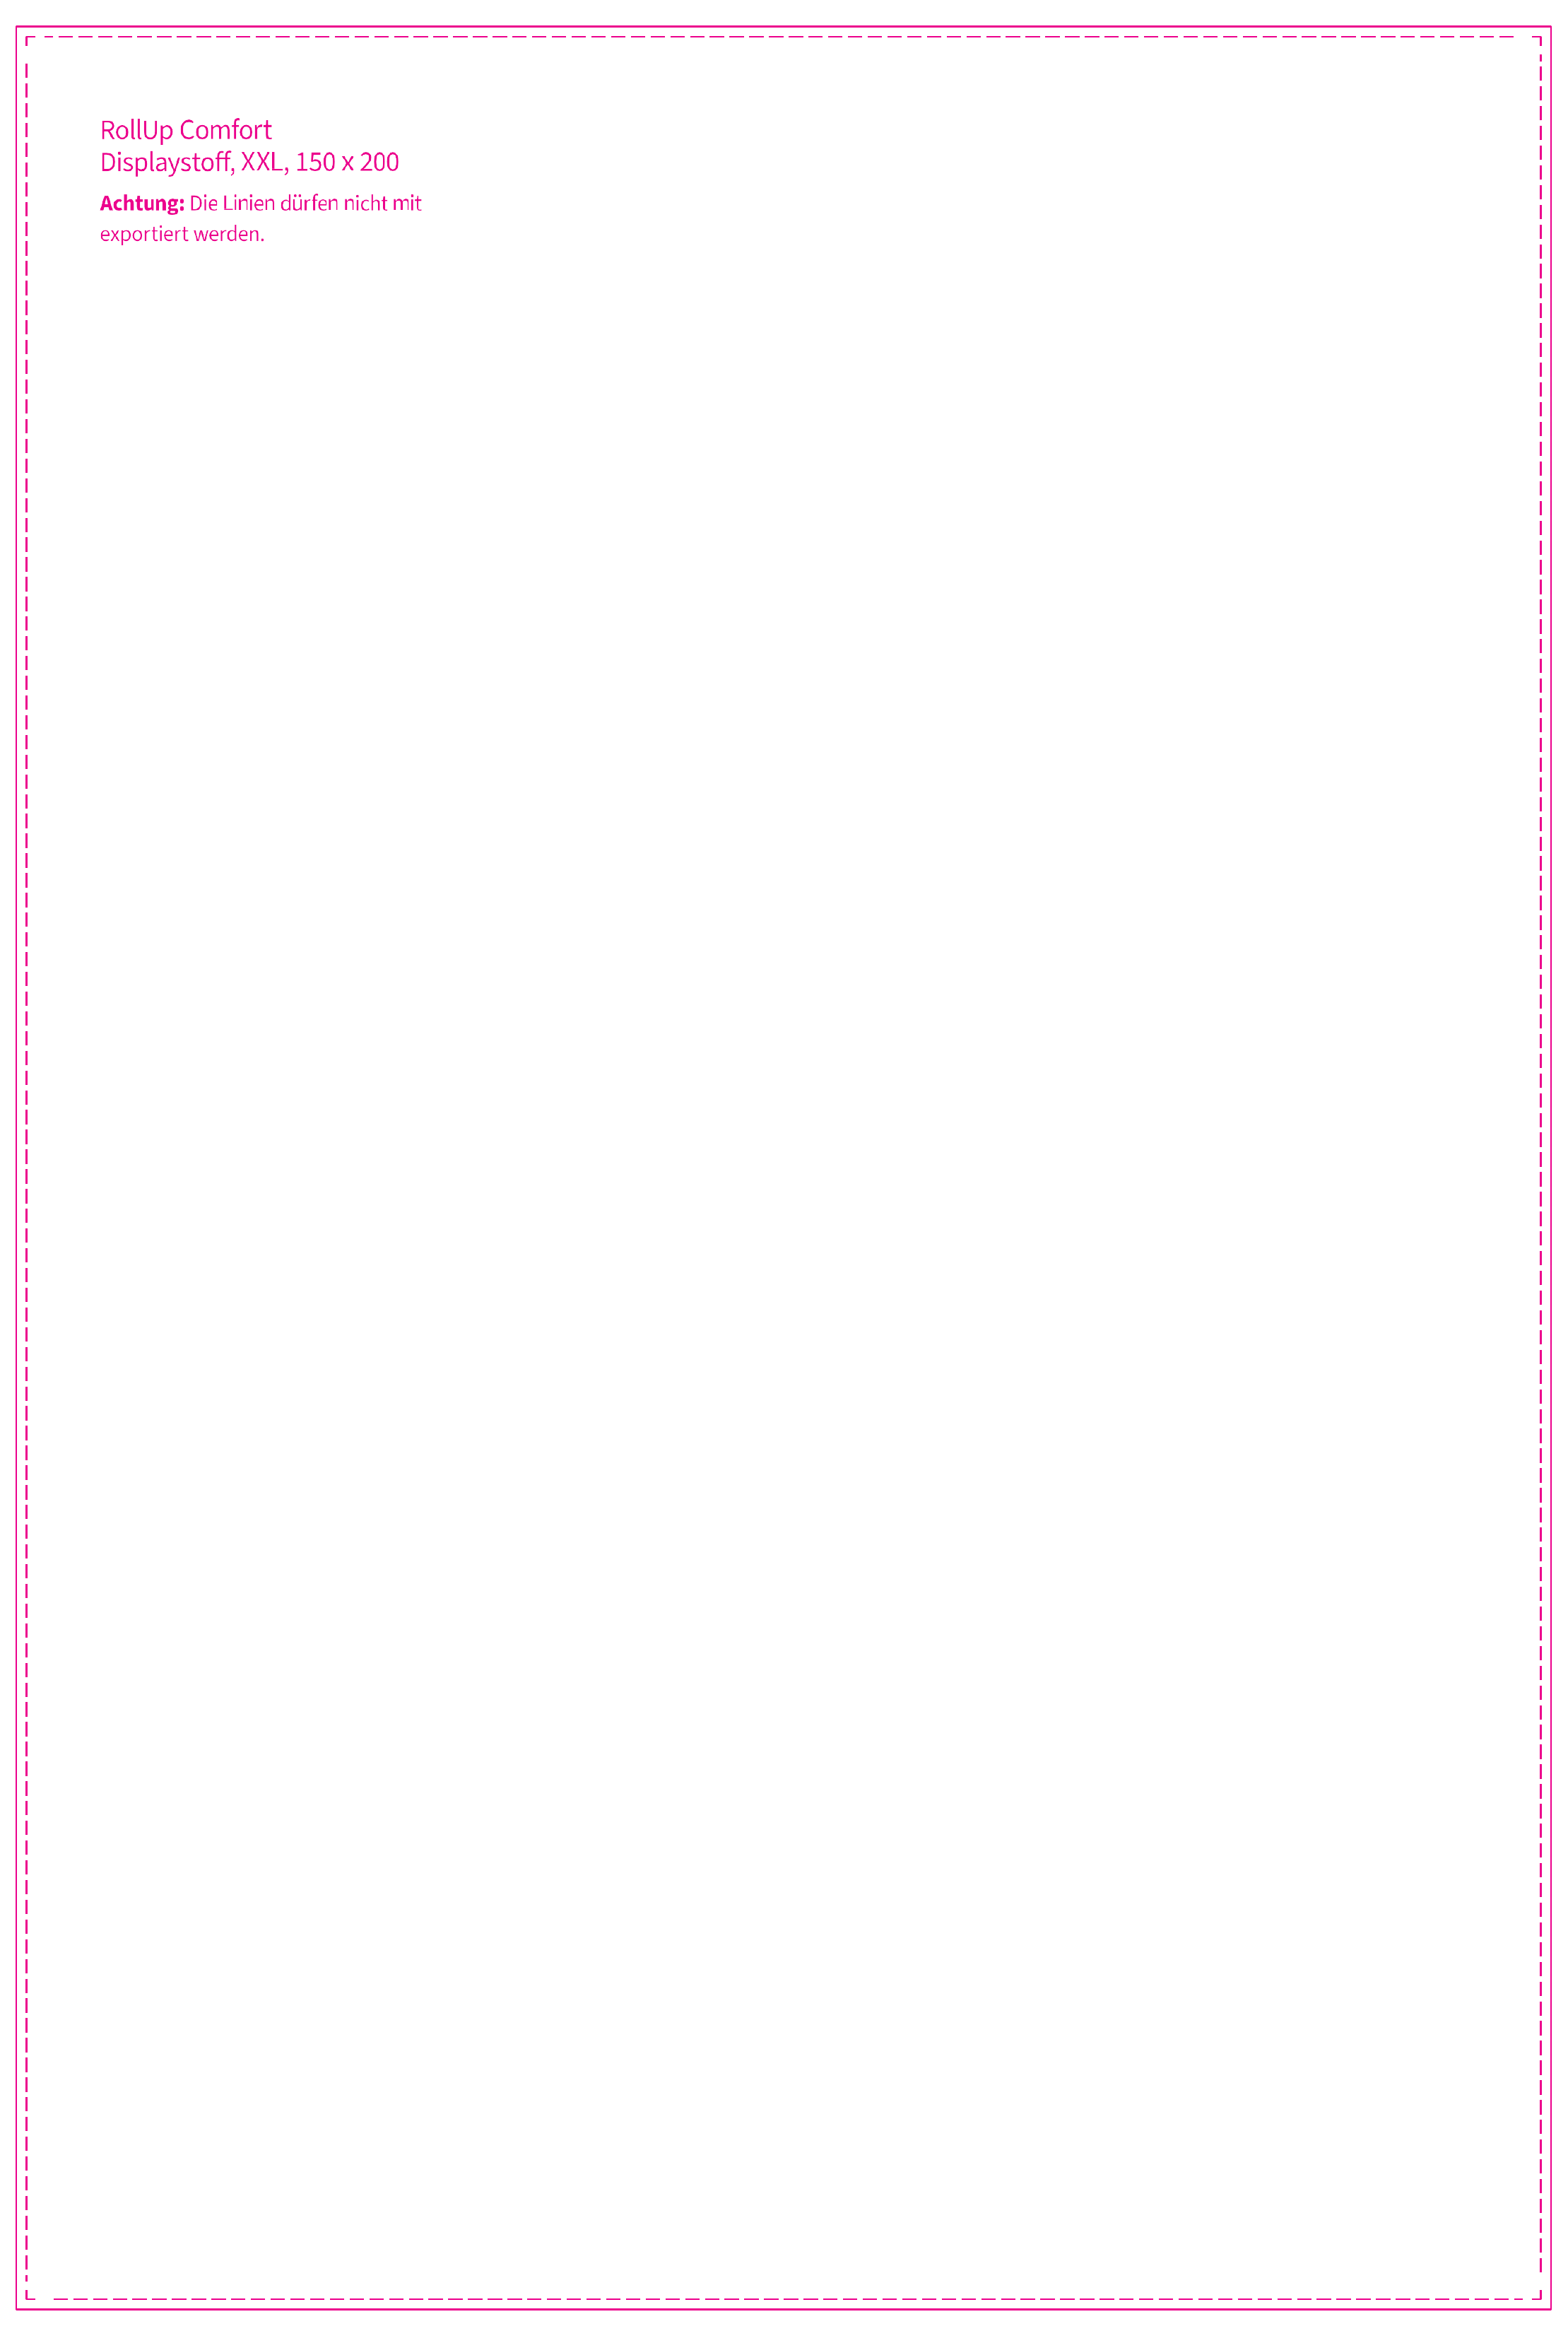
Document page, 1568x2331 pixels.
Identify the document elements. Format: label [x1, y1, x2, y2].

picture [411, 194, 422, 211]
picture [360, 152, 385, 171]
picture [254, 120, 272, 139]
picture [241, 152, 270, 170]
picture [272, 152, 288, 175]
picture [394, 199, 409, 210]
picture [155, 199, 184, 215]
picture [345, 199, 354, 210]
picture [265, 199, 274, 210]
picture [224, 194, 237, 210]
picture [102, 118, 252, 177]
picture [281, 194, 290, 211]
picture [329, 199, 338, 210]
picture [100, 194, 154, 211]
picture [191, 194, 218, 211]
picture [297, 152, 335, 171]
picture [387, 152, 399, 171]
picture [293, 194, 302, 211]
picture [249, 194, 264, 211]
picture [239, 199, 248, 210]
picture [305, 194, 327, 211]
picture [341, 156, 354, 170]
picture [356, 194, 388, 211]
picture [100, 225, 264, 245]
